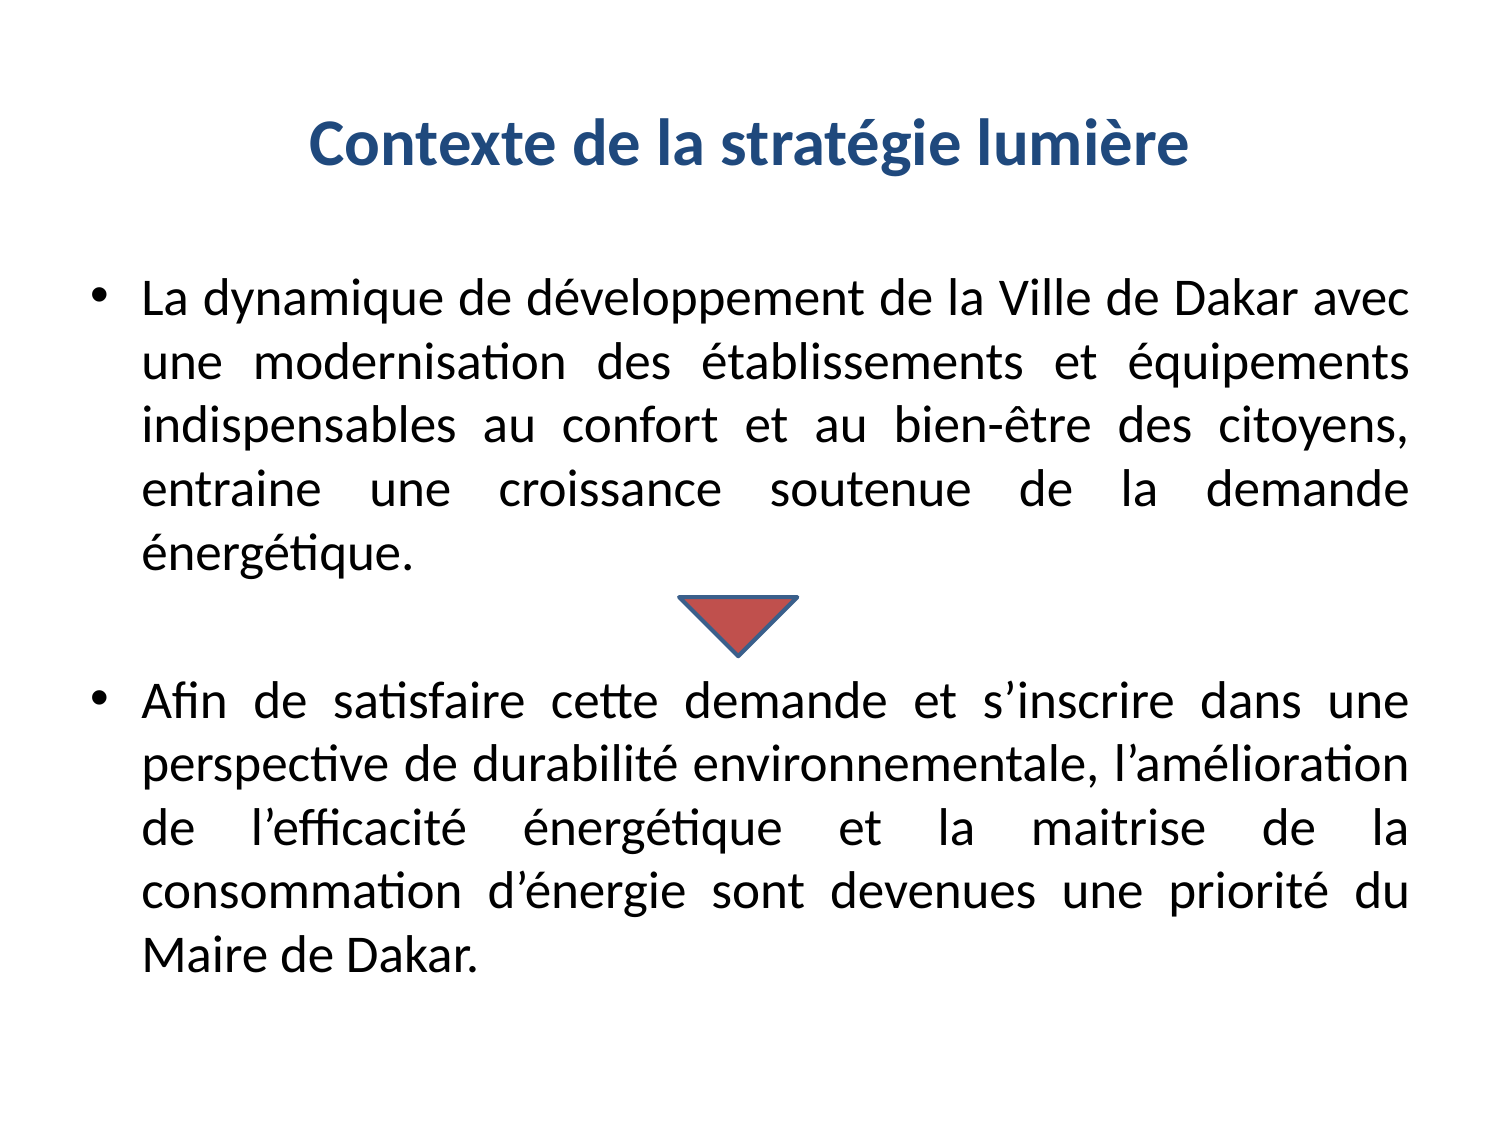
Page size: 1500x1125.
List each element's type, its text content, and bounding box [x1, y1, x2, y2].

text_box [677, 595, 800, 659]
title Contexte de la stratégie lumière [75, 45, 1425, 233]
list La dynamique de développement de la Ville de Dakar avec une modernisation des établissements et équipements indispensables au confort et au bien-être des citoyens, entraine une croissance soutenue de la demande énergétique. Afin de satisfaire cette demande et s’inscrire dans une perspective de durabilité environnementale, l’amélioration de l’efficacité énergétique et la maitrise de la consommation d’énergie sont devenues une priorité du Maire de Dakar. [75, 255, 1425, 998]
